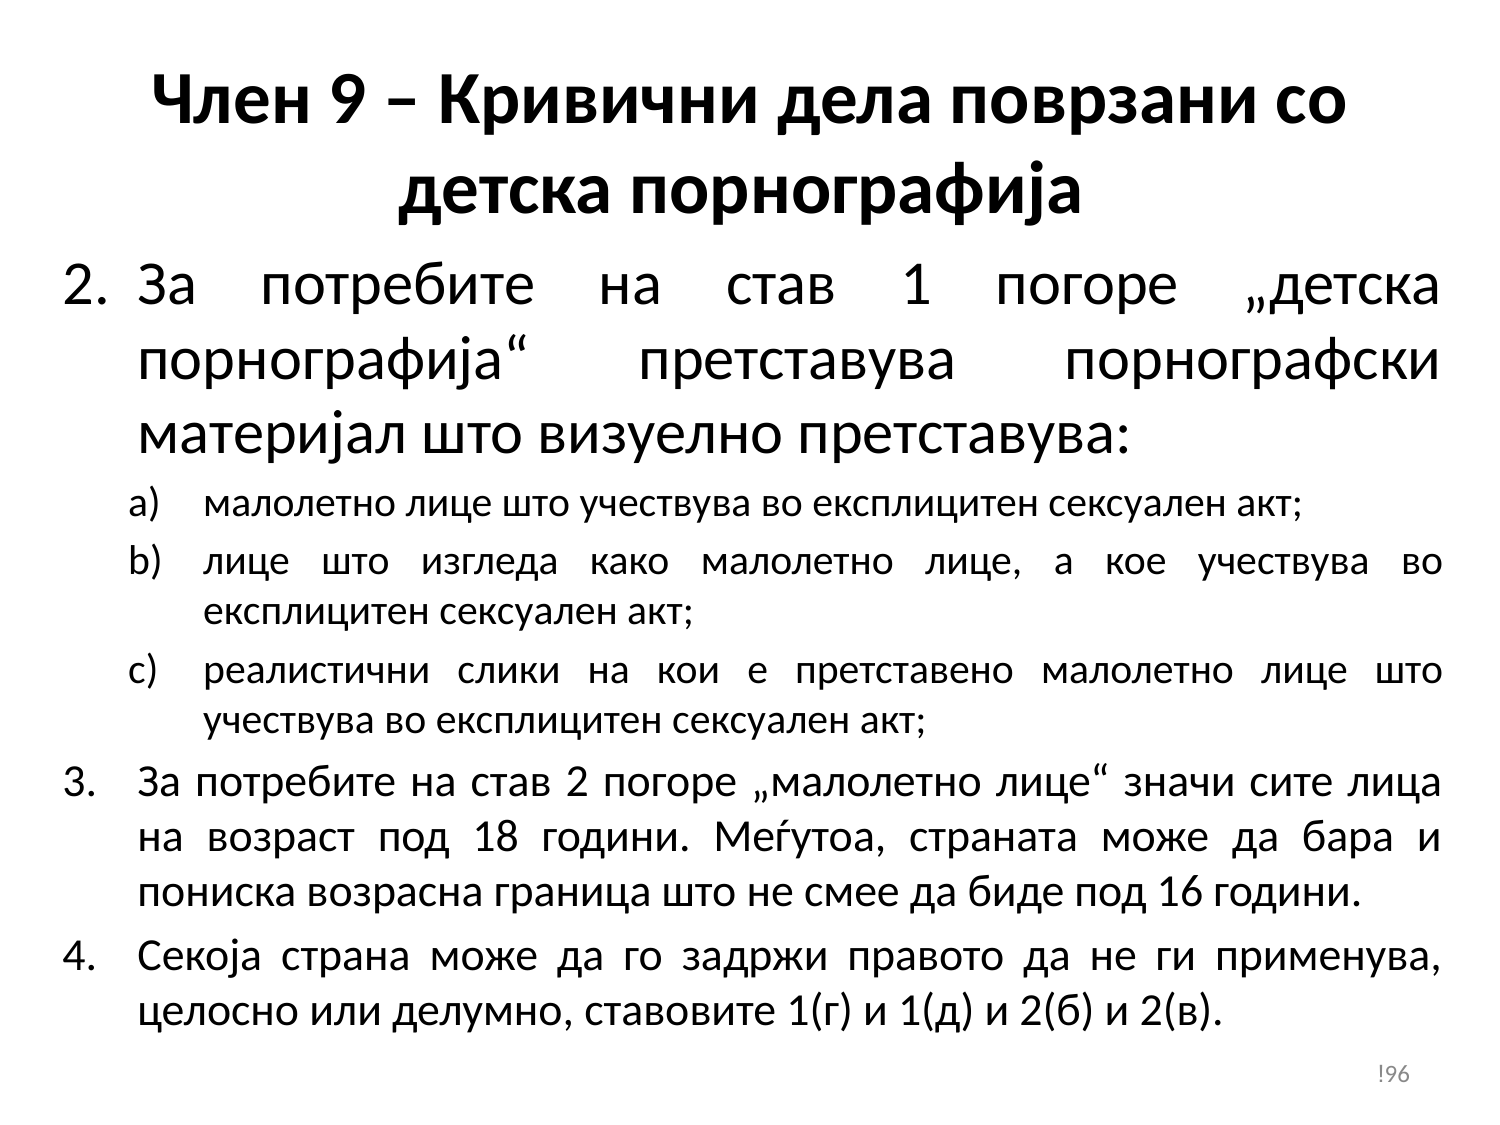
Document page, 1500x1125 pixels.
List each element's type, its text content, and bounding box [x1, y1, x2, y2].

title Член 9 – Кривични дела поврзани со детска порнографија [75, 45, 1425, 233]
slide_number !96 [1074, 1042, 1425, 1103]
list За потребите на став 1 погоре „детска порнографија“ претставува порнографски материјал што визуелно претставува: малолетно лице што учествува во експлицитен сексуален акт; лице што изгледа како малолетно лице, а кое учествува во експлицитен сексуален акт; реалистични слики на кои е претставено малолетно лице што учествува во експлицитен сексуален акт; За потребите на став 2 погоре „малолетно лице“ значи сите лица на возраст под 18 години. Меѓутоа, страната може да бара и пониска возрасна граница што не смее да биде под 16 години. Секоја страна може да го задржи правото да не ги применува, целосно или делумно, ставовите 1(г) и 1(д) и 2(б) и 2(в). [47, 234, 1459, 977]
